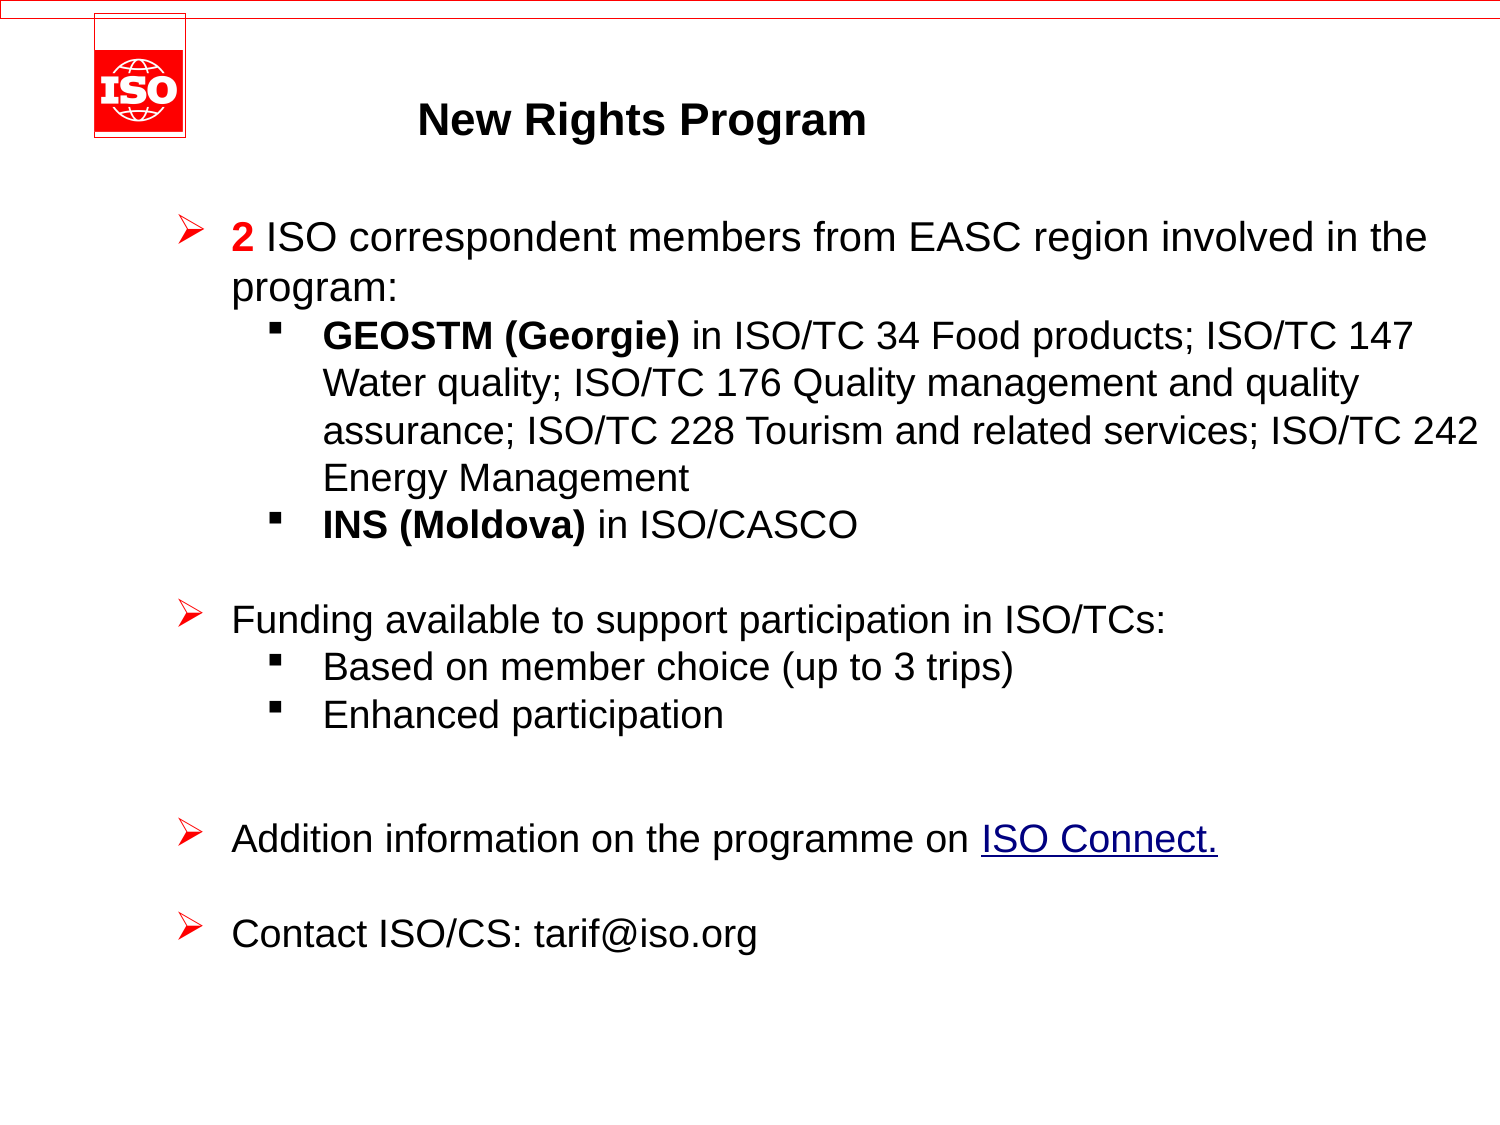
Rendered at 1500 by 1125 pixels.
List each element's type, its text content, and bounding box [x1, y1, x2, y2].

list 2 ISO correspondent members from EASC region involved in the program: GEOSTM (Georgie) in ISO/TC 34 Food products; ISO/TC 147 Water quality; ISO/TC 176 Quality management and quality assurance; ISO/TC 228 Tourism and related services; ISO/TC 242 Energy Management INS (Moldova) in ISO/CASCO Funding available to support participation in ISO/TCs: Based on member choice (up to 3 trips) Enhanced participation Addition information on the programme on ISO Connect. Contact ISO/CS: tarif@iso.org [160, 202, 1500, 1049]
title New Rights Program [402, 81, 1258, 202]
